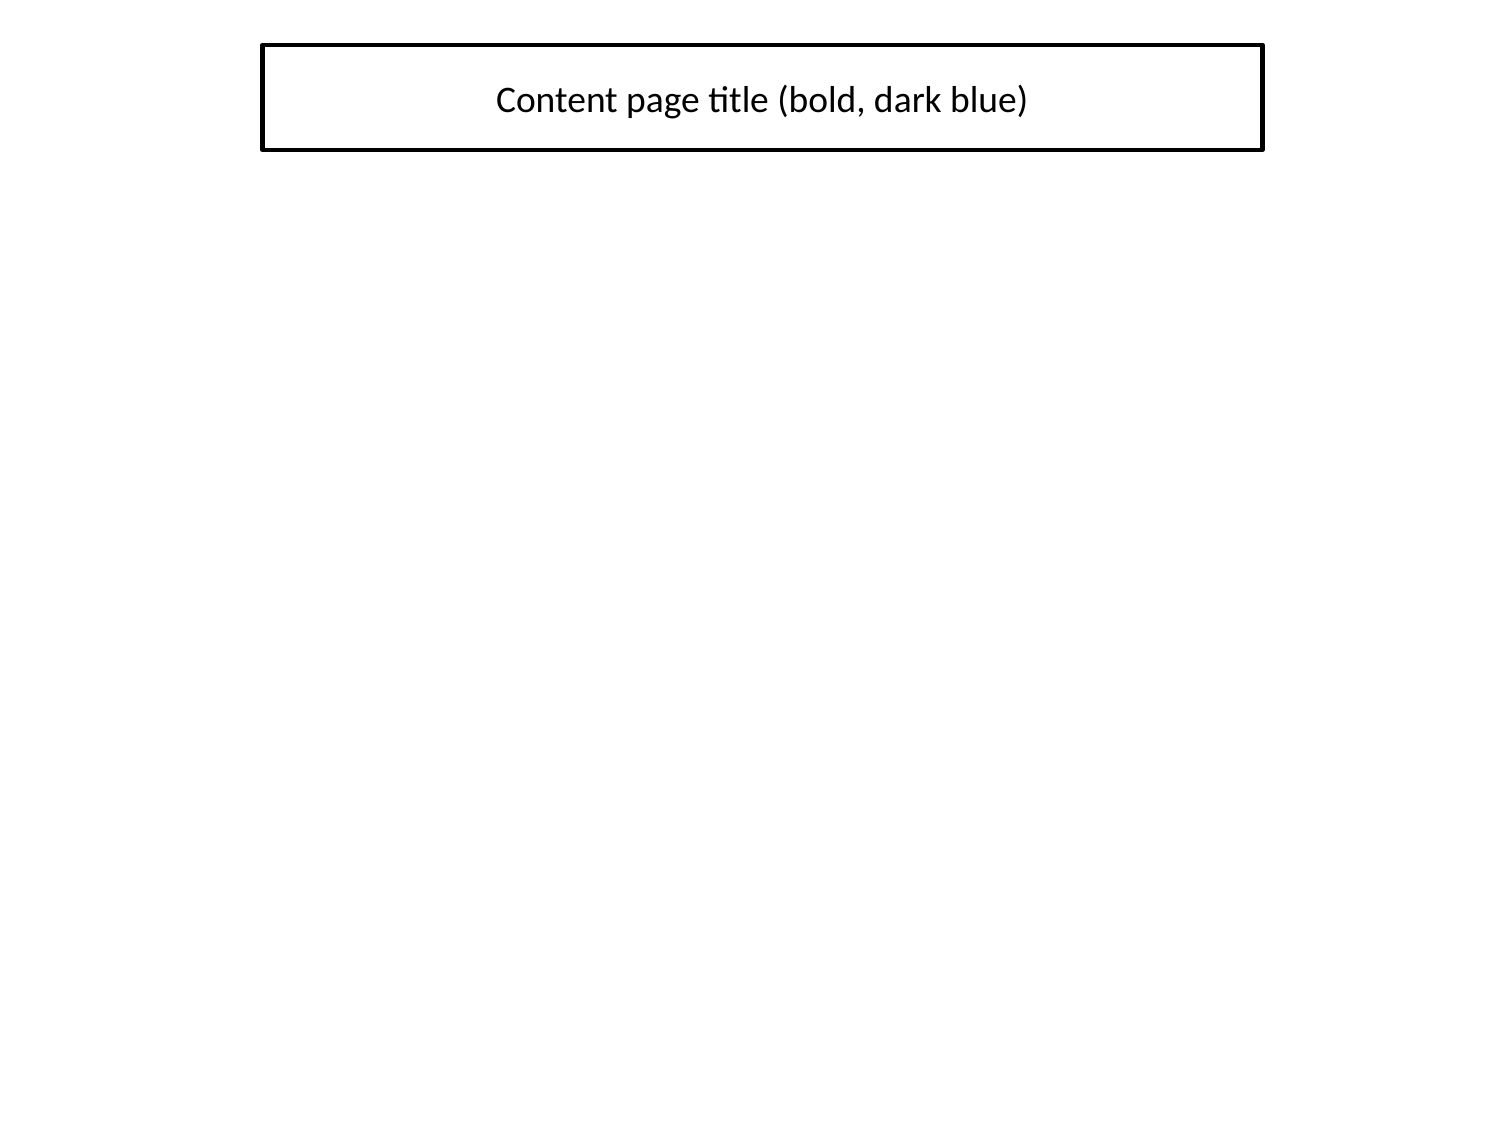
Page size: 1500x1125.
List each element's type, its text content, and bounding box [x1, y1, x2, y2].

text_box Content page title (bold, dark blue) [260, 43, 1265, 152]
